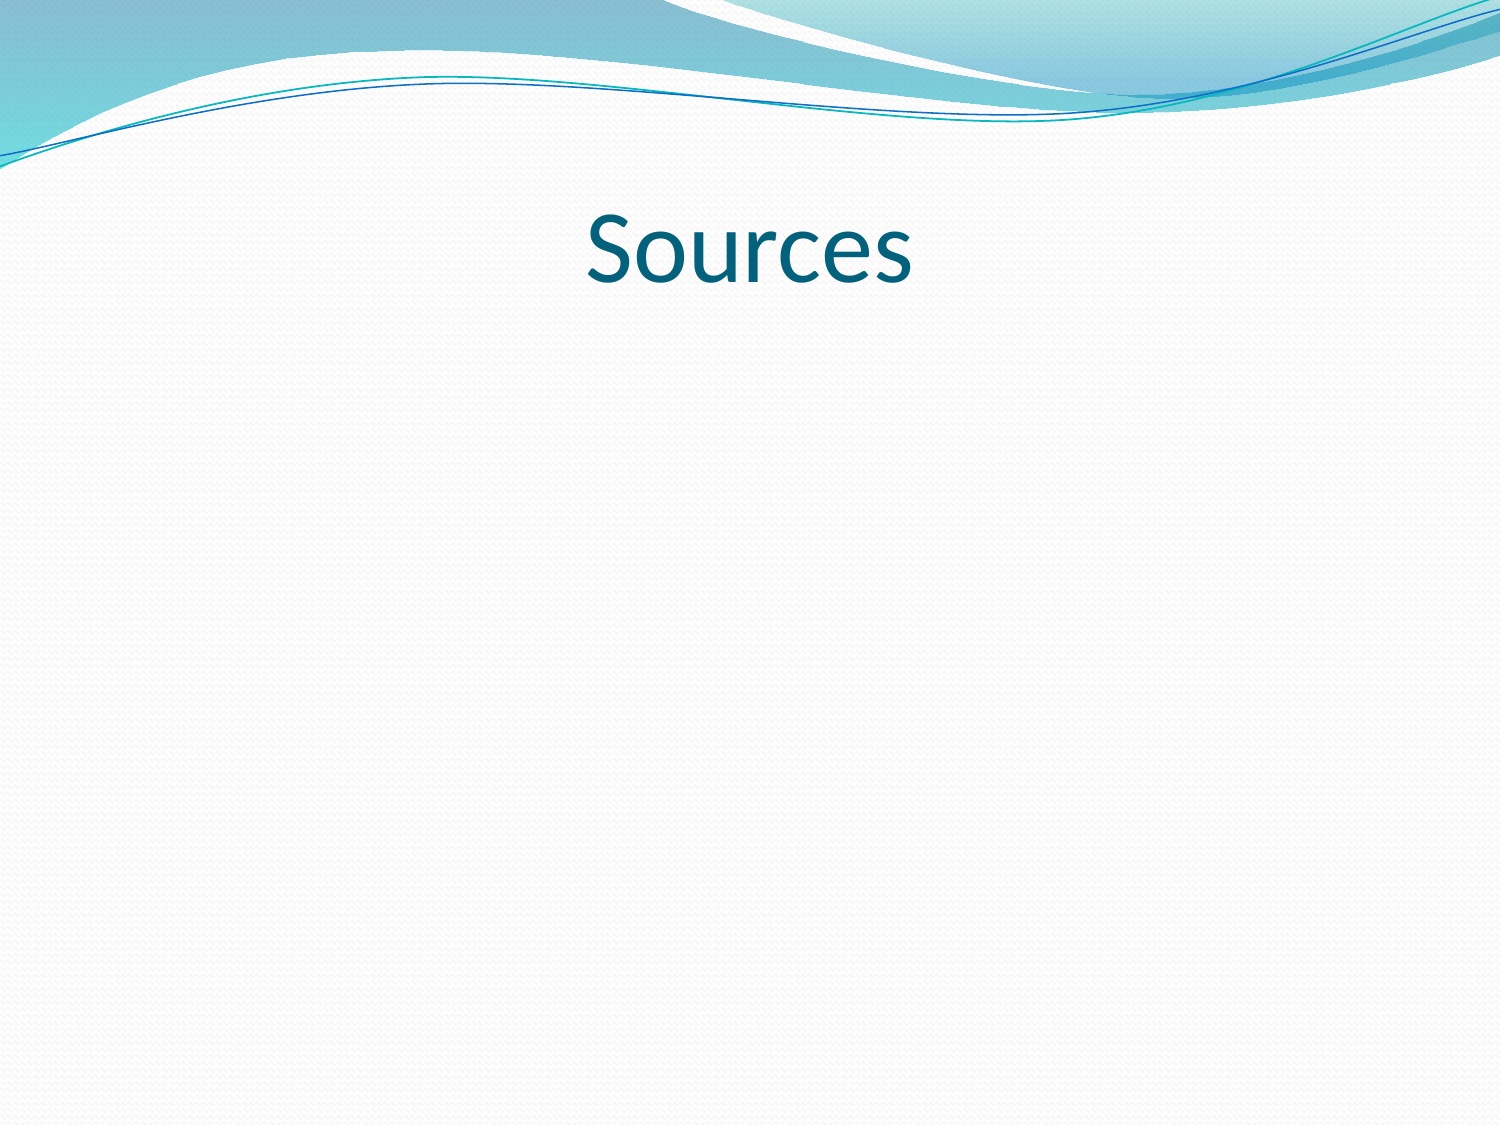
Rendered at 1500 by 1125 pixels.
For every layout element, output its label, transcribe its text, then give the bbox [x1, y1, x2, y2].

title Sources [75, 115, 1425, 303]
